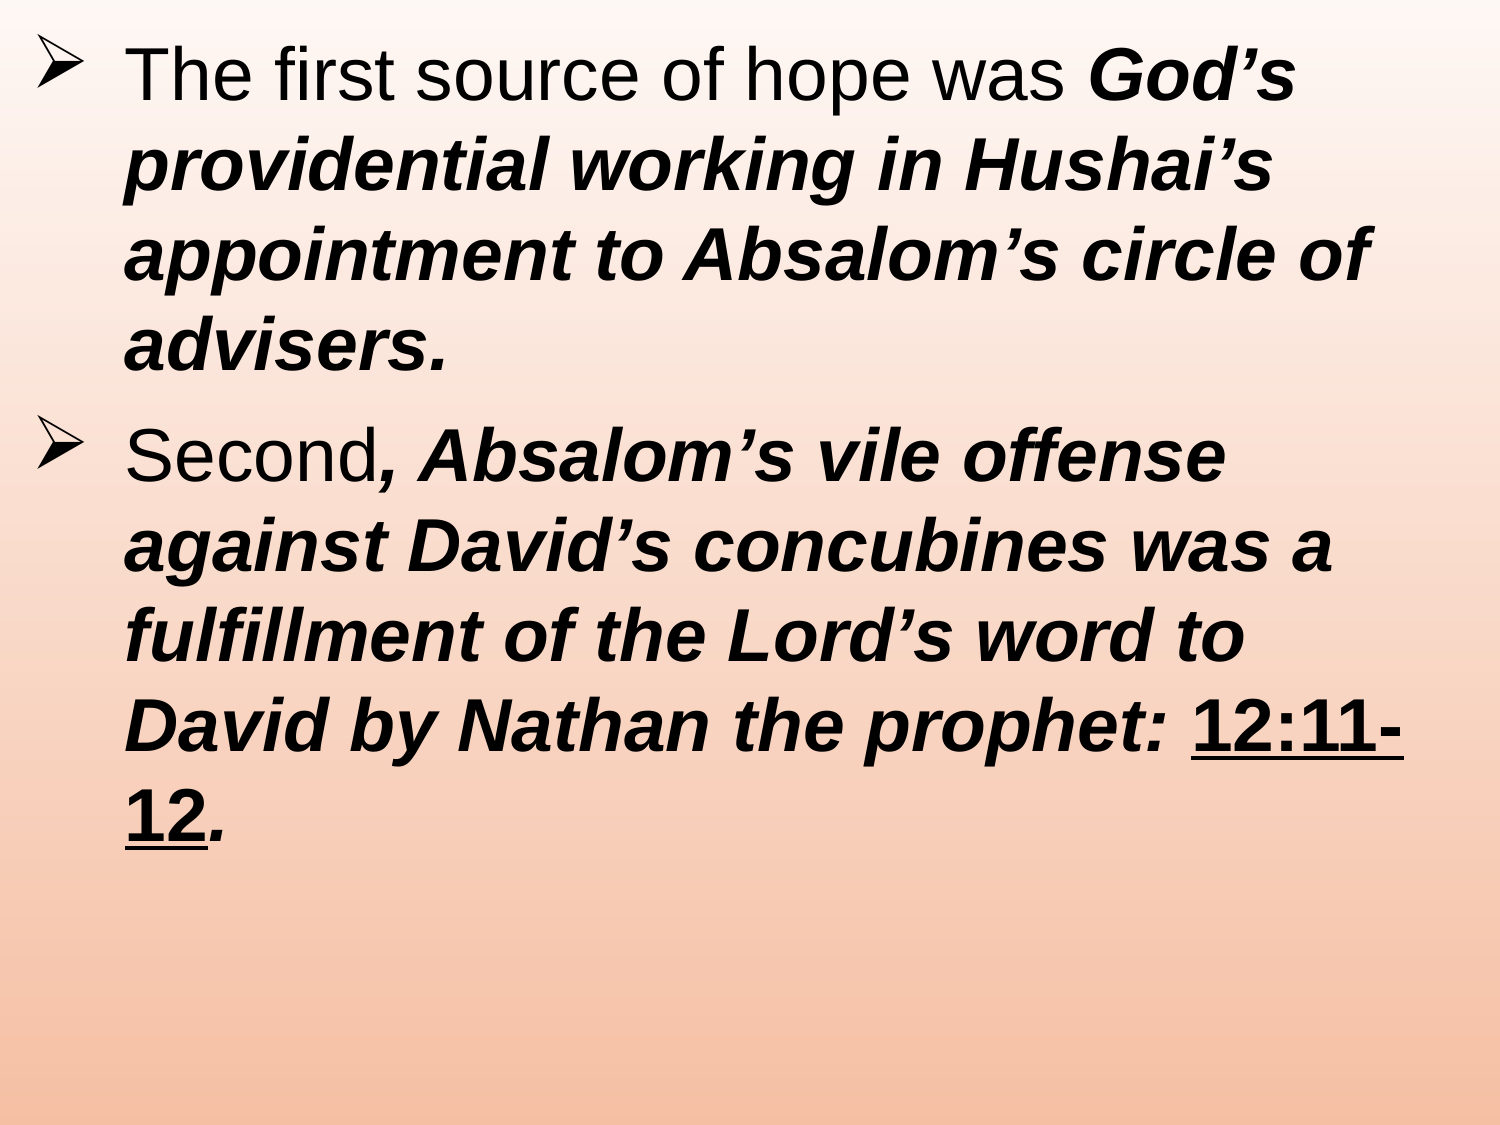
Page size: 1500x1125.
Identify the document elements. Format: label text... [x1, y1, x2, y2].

subtitle The first source of hope was God’s providential working in Hushai’s appointment to Absalom’s circle of advisers. Second, Absalom’s vile offense against David’s concubines was a fulfillment of the Lord’s word to David by Nathan the prophet: 12:11-12. [16, 18, 1480, 1110]
